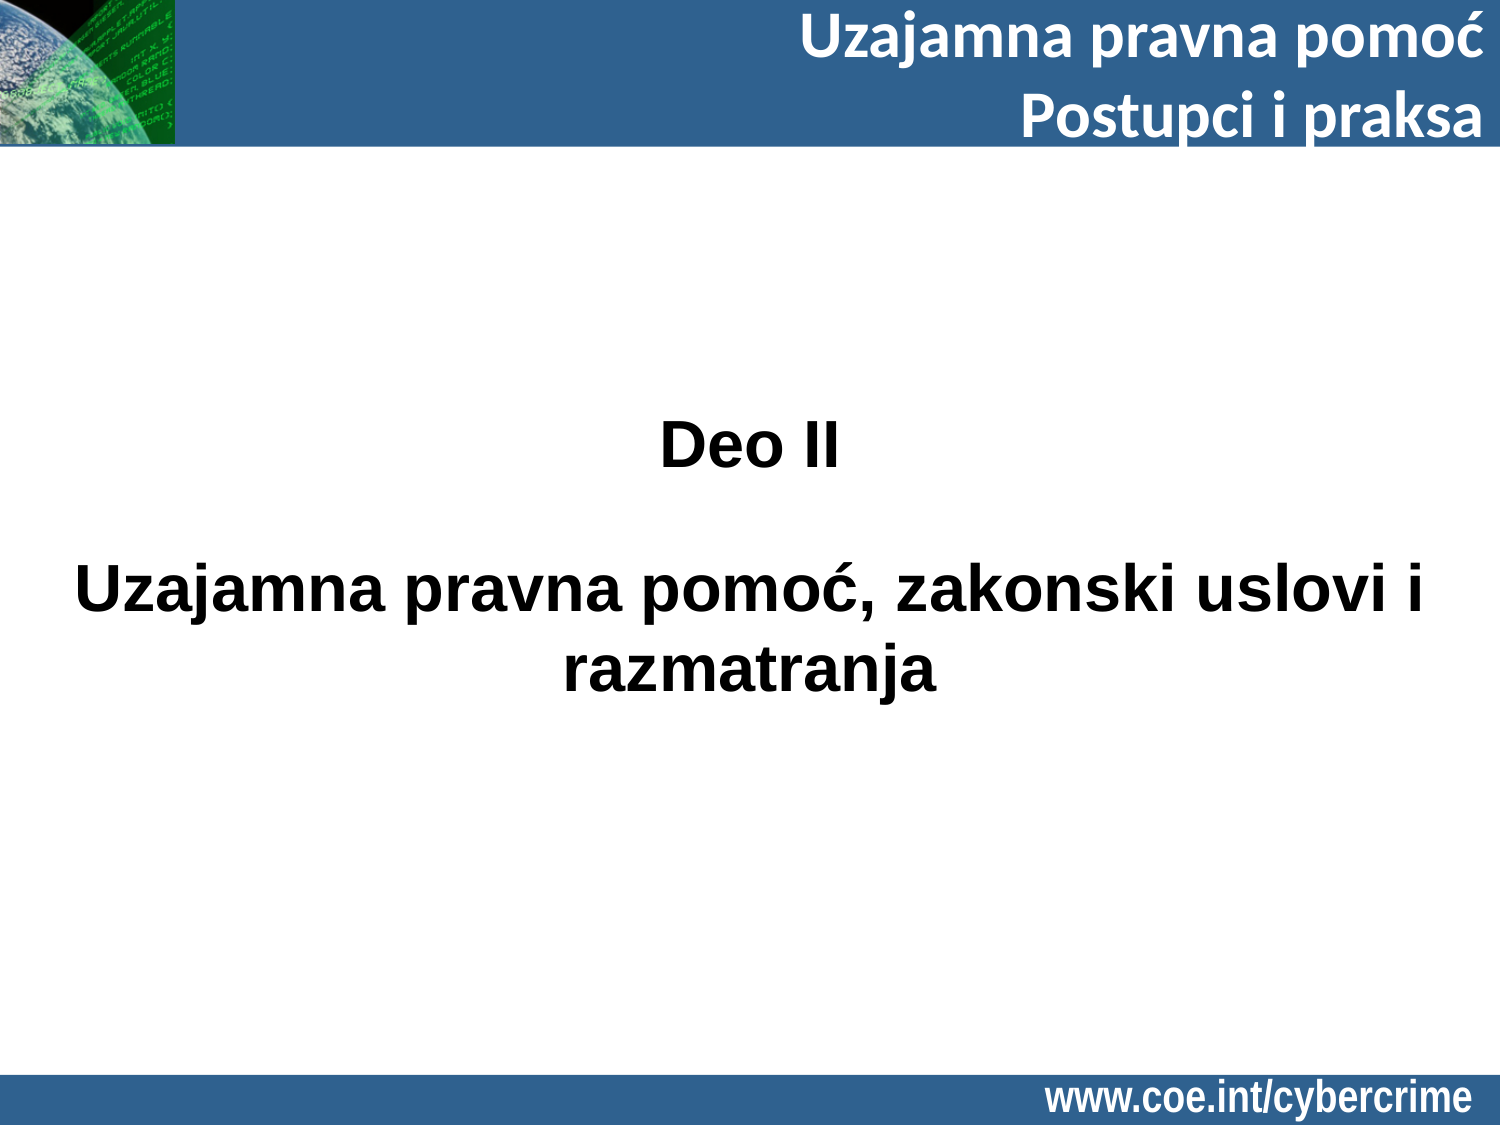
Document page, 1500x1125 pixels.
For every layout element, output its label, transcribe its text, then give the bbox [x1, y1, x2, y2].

text_box Deo II Uzajamna pravna pomoć, zakonski uslovi i razmatranja [50, 409, 1450, 713]
text_box Uzajamna pravna pomoć Postupci i praksa [177, 0, 1500, 149]
text_box www.coe.int/cybercrime [1030, 1059, 1500, 1125]
picture [0, 0, 175, 144]
text_box [0, 1073, 1030, 1125]
